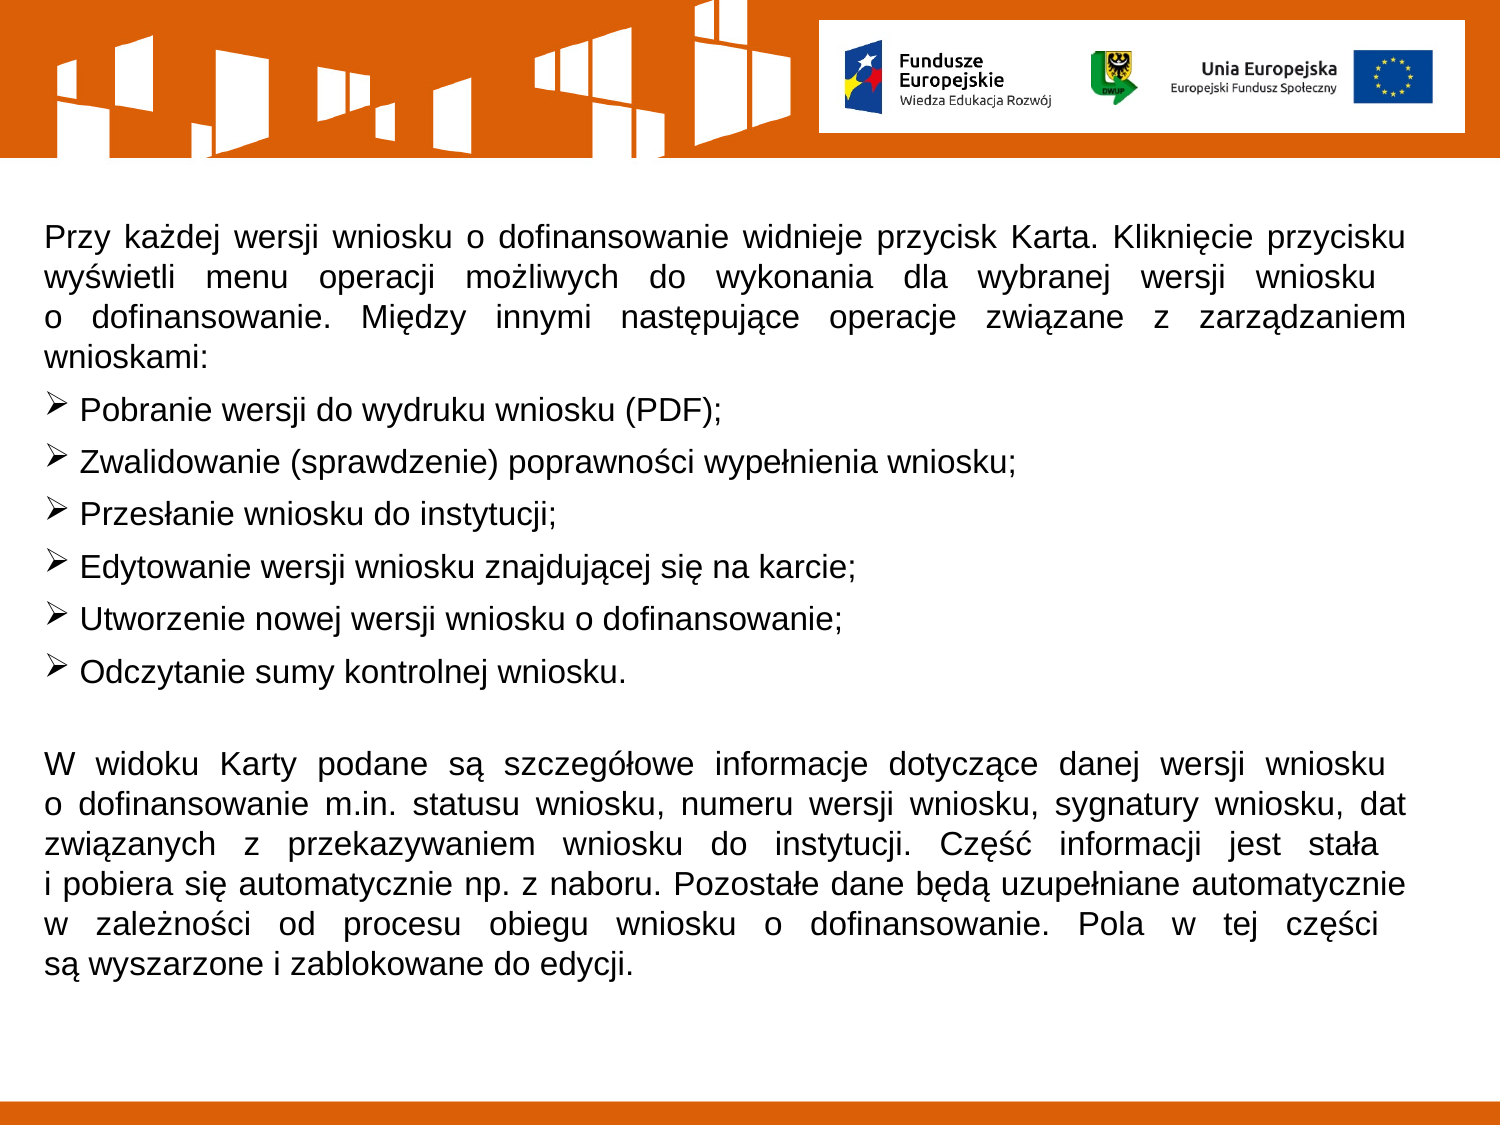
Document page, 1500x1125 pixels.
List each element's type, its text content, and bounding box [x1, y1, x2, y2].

text_box Przy każdej wersji wniosku o dofinansowanie widnieje przycisk Karta. Kliknięcie przycisku wyświetli menu operacji możliwych do wykonania dla wybranej wersji wniosku o dofinansowanie. Między innymi następujące operacje związane z zarządzaniem wnioskami: Pobranie wersji do wydruku wniosku (PDF); Zwalidowanie (sprawdzenie) poprawności wypełnienia wniosku; Przesłanie wniosku do instytucji; Edytowanie wersji wniosku znajdującej się na karcie; Utworzenie nowej wersji wniosku o dofinansowanie; Odczytanie sumy kontrolnej wniosku. W widoku Karty podane są szczegółowe informacje dotyczące danej wersji wniosku o dofinansowanie m.in. statusu wniosku, numeru wersji wniosku, sygnatury wniosku, dat związanych z przekazywaniem wniosku do instytucji. Część informacji jest stała i pobiera się automatycznie np. z naboru. Pozostałe dane będą uzupełniane automatycznie w zależności od procesu obiegu wniosku o dofinansowanie. Pola w tej części są wyszarzone i zablokowane do edycji. [29, 208, 1424, 990]
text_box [826, 21, 1450, 133]
text_box [819, 20, 1465, 133]
picture [0, 0, 1500, 1125]
